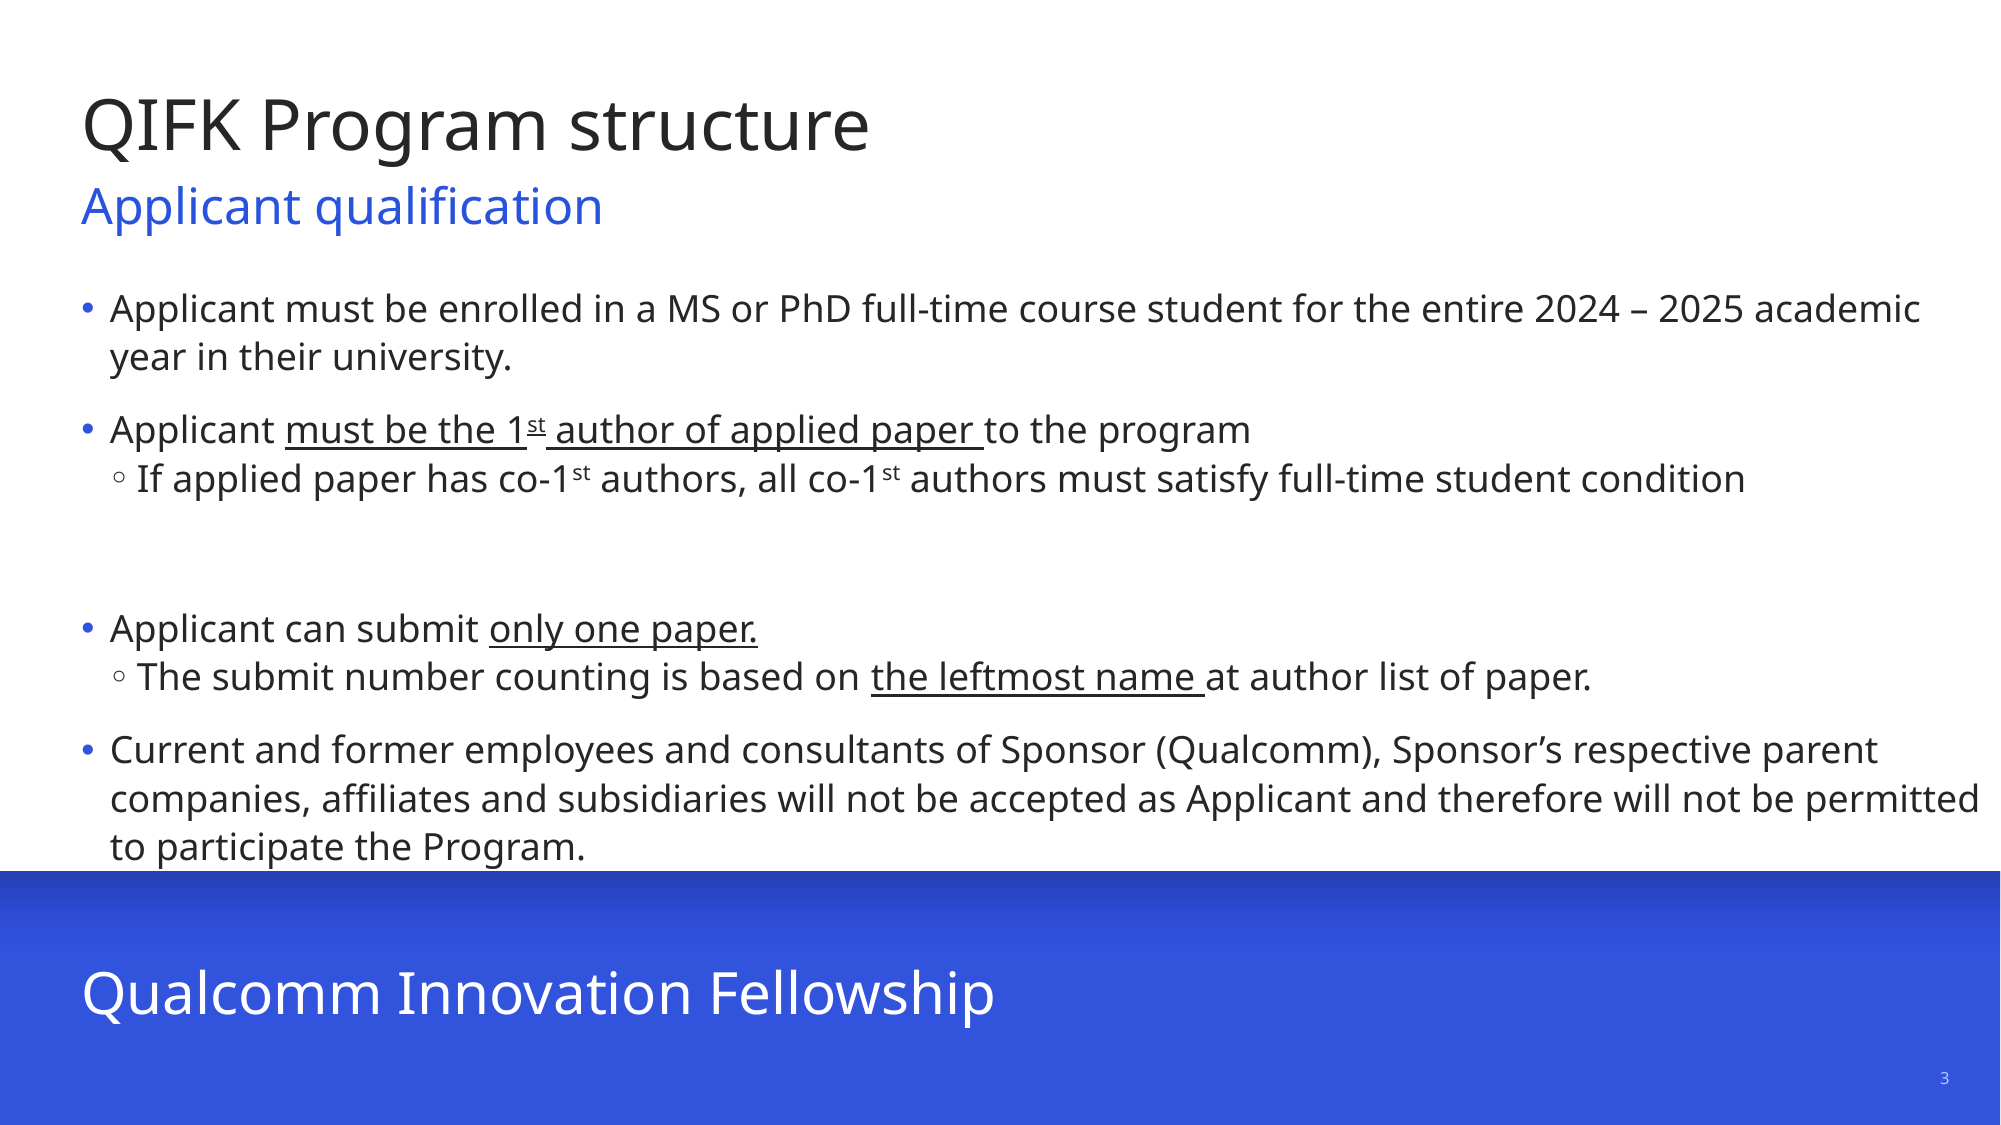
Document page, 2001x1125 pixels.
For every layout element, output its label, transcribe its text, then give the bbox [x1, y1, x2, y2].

subtitle Applicant qualification [81, 178, 1917, 237]
title QIFK Program structure [81, 94, 1917, 165]
list Applicant must be enrolled in a MS or PhD full-time course student for the entire 2024 – 2025 academic year in their university. Applicant must be the 1st author of applied paper to the program If applied paper has co-1st authors, all co-1st authors must satisfy full-time student condition Applicant can submit only one paper. The submit number counting is based on the leftmost name at author list of paper. Current and former employees and consultants of Sponsor (Qualcomm), Sponsor’s respective parent companies, affiliates and subsidiaries will not be accepted as Applicant and therefore will not be permitted to participate the Program. [81, 281, 2000, 788]
list Qualcomm Innovation Fellowship [81, 919, 1917, 1073]
